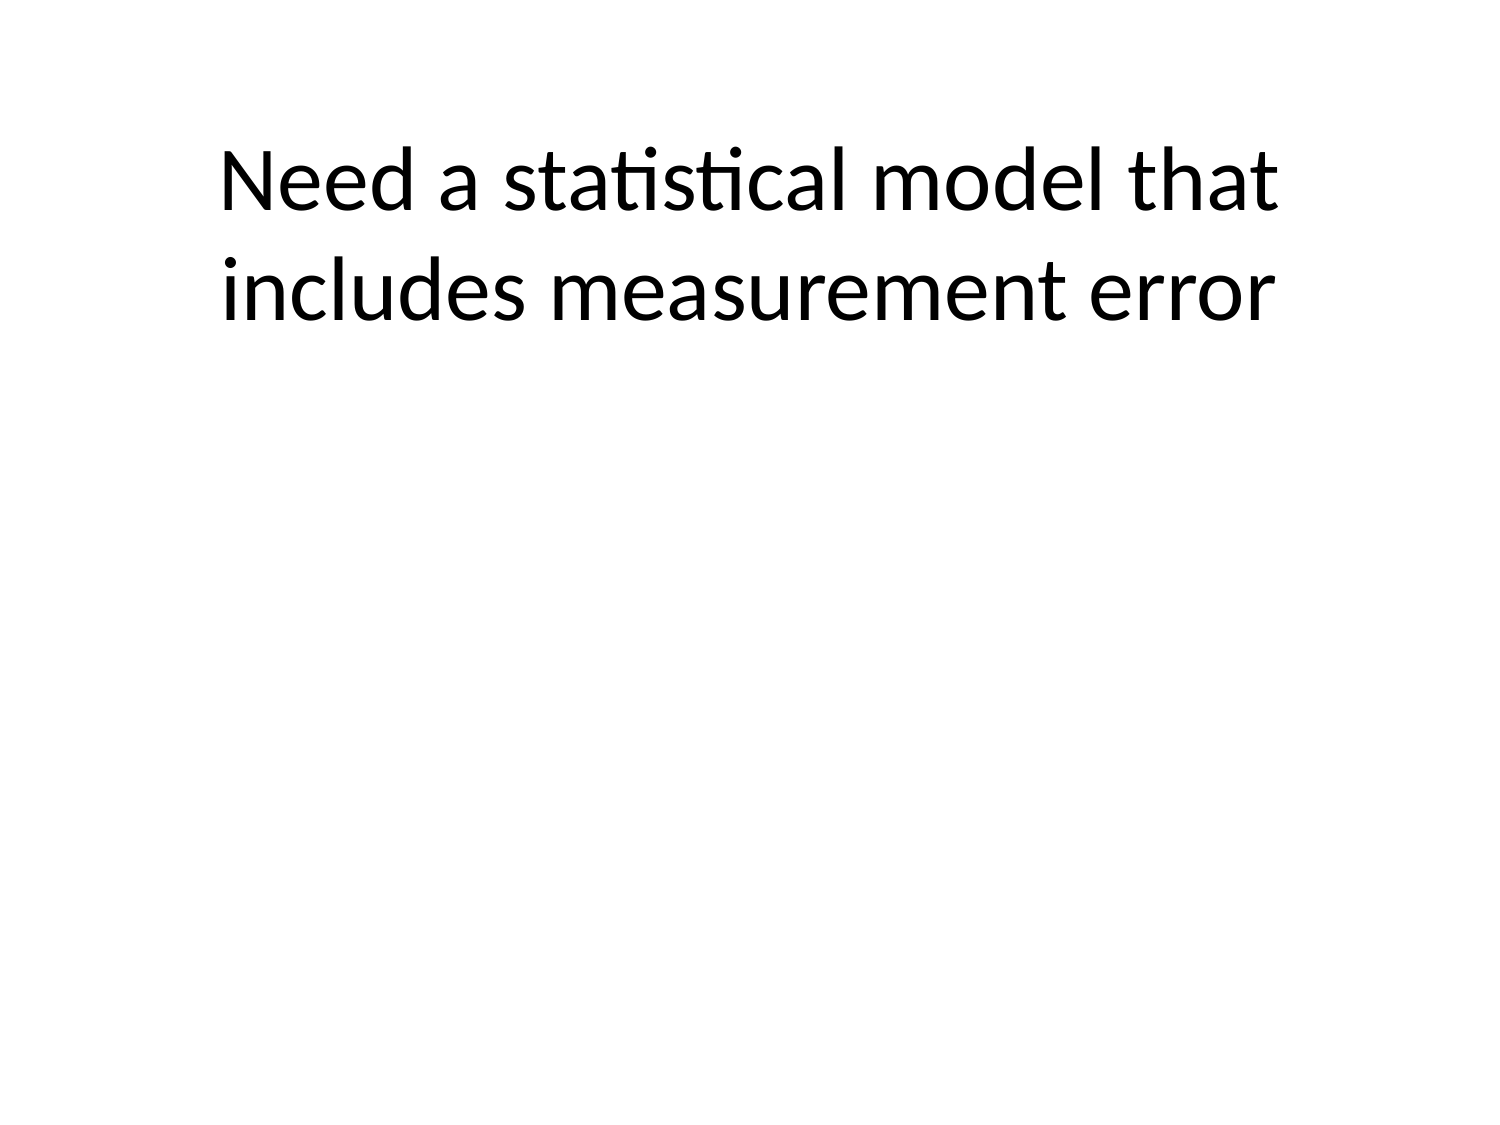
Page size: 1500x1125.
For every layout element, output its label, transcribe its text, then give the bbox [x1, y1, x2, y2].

title Need a statistical model that includes measurement error [112, 108, 1388, 350]
